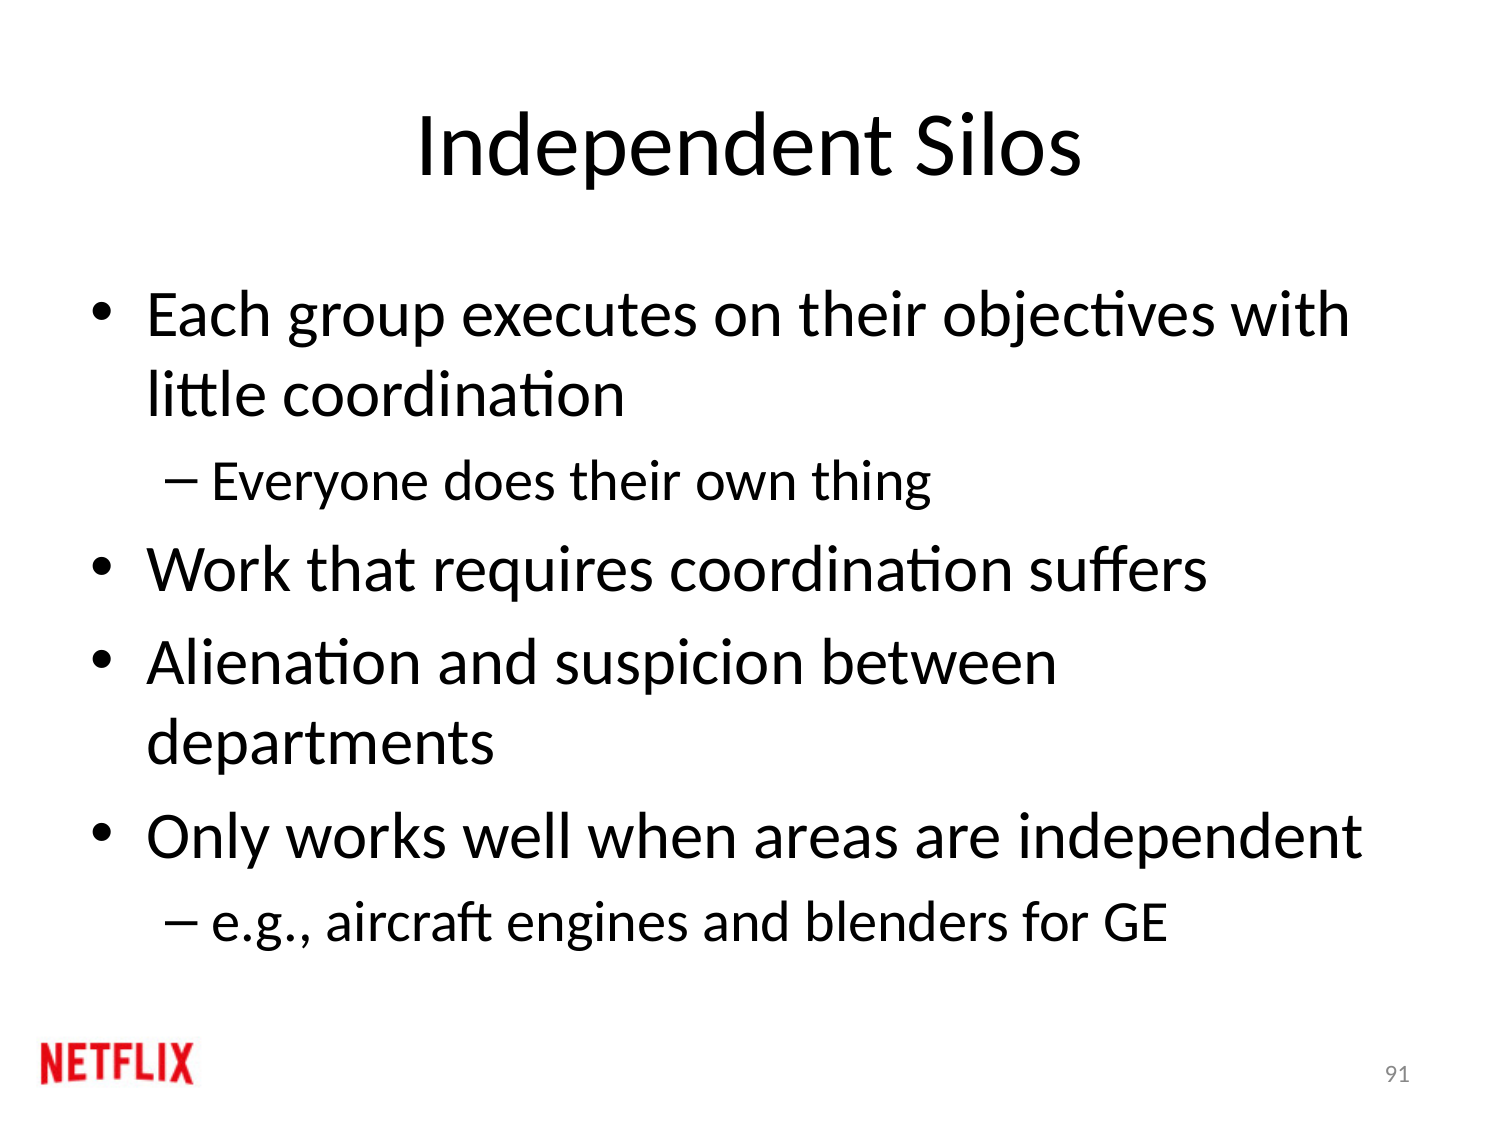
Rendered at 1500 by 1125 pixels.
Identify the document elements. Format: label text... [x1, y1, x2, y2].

slide_number ‹#› [1074, 1042, 1425, 1103]
list Each group executes on their objectives with little coordination Everyone does their own thing Work that requires coordination suffers Alienation and suspicion between departments Only works well when areas are independent e.g., aircraft engines and blenders for GE [75, 262, 1425, 1005]
picture [24, 1024, 211, 1104]
title Independent Silos [75, 45, 1425, 233]
